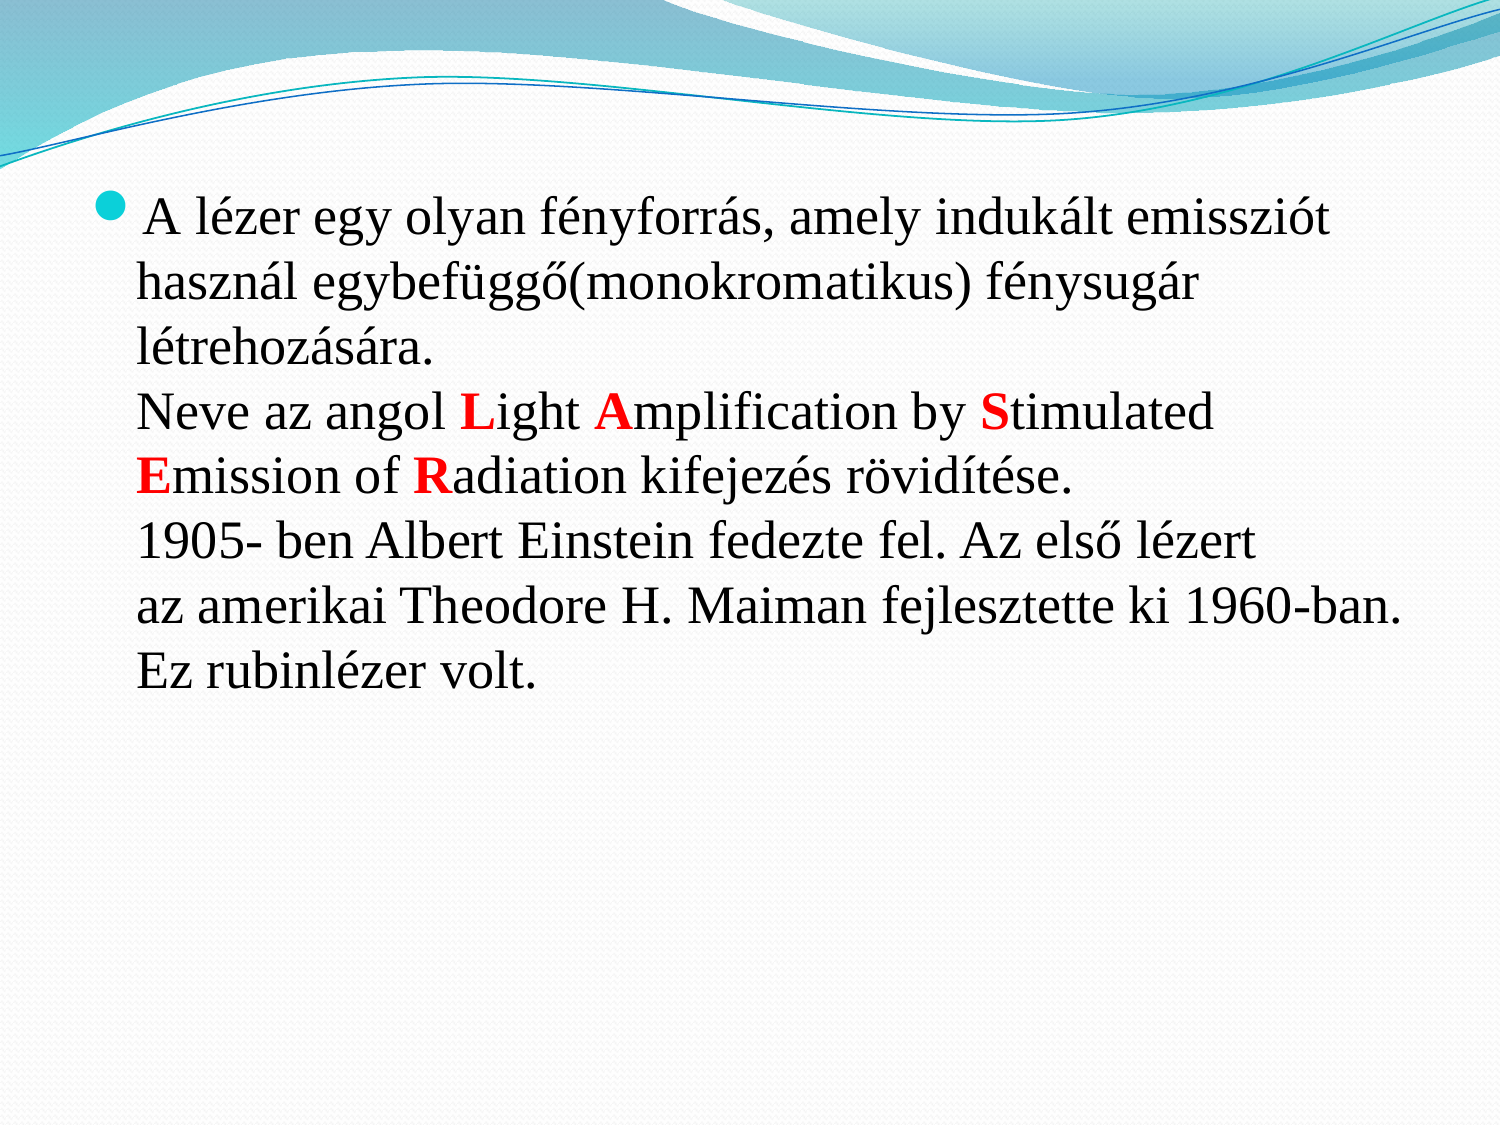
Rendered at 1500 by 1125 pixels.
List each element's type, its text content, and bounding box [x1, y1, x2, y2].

list A lézer egy olyan fényforrás, amely indukált emissziót használ egybefüggő(monokromatikus) fénysugár létrehozására. Neve az angol Light Amplification by Stimulated Emission of Radiation kifejezés rövidítése. 1905- ben Albert Einstein fedezte fel. Az első lézert az amerikai Theodore H. Maiman fejlesztette ki 1960-ban. Ez rubinlézer volt. [76, 172, 1427, 893]
